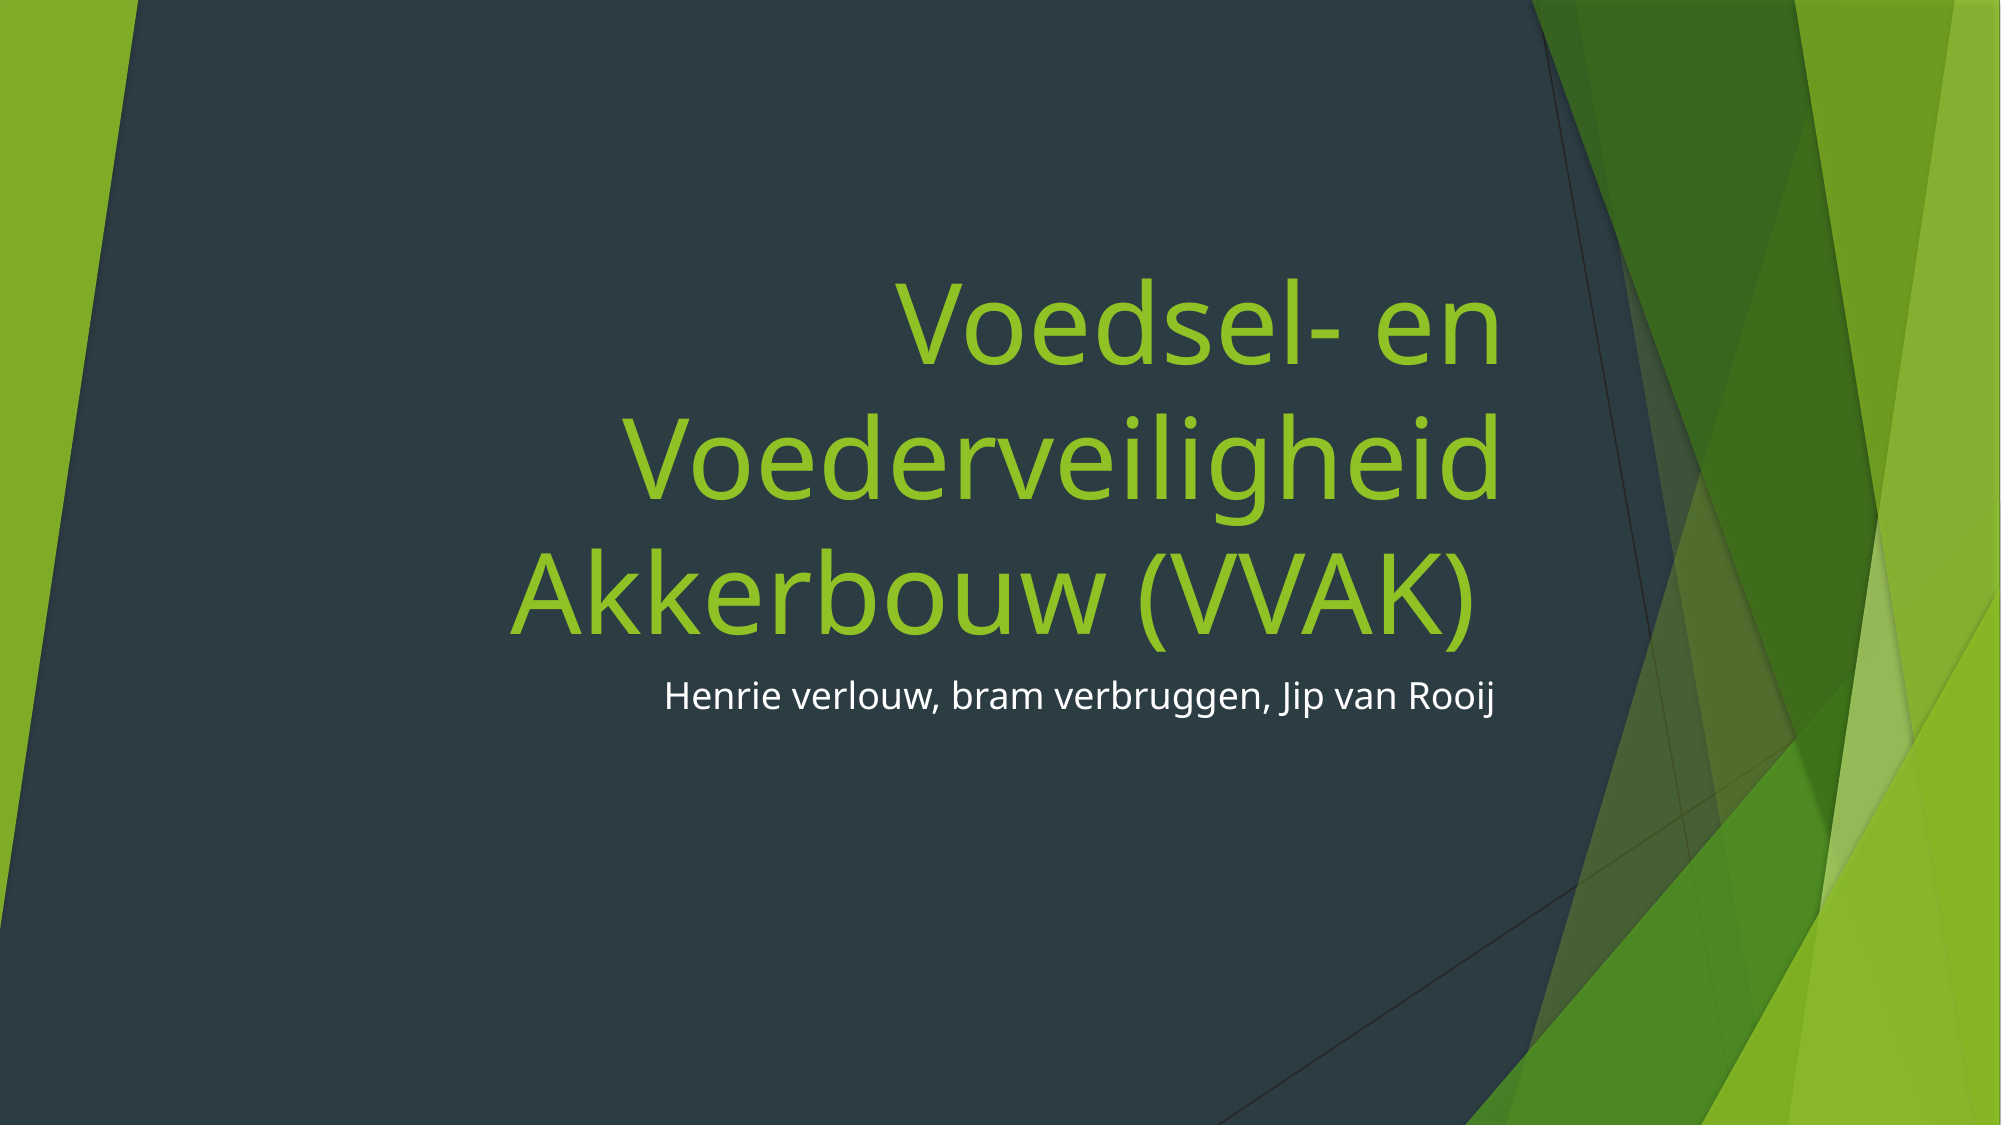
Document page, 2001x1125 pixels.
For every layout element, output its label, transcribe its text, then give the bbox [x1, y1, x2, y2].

title Voedsel- en Voederveiligheid Akkerbouw (VVAK) [247, 394, 1522, 664]
subtitle Henrie verlouw, bram verbruggen, Jip van Rooij [247, 664, 1522, 845]
